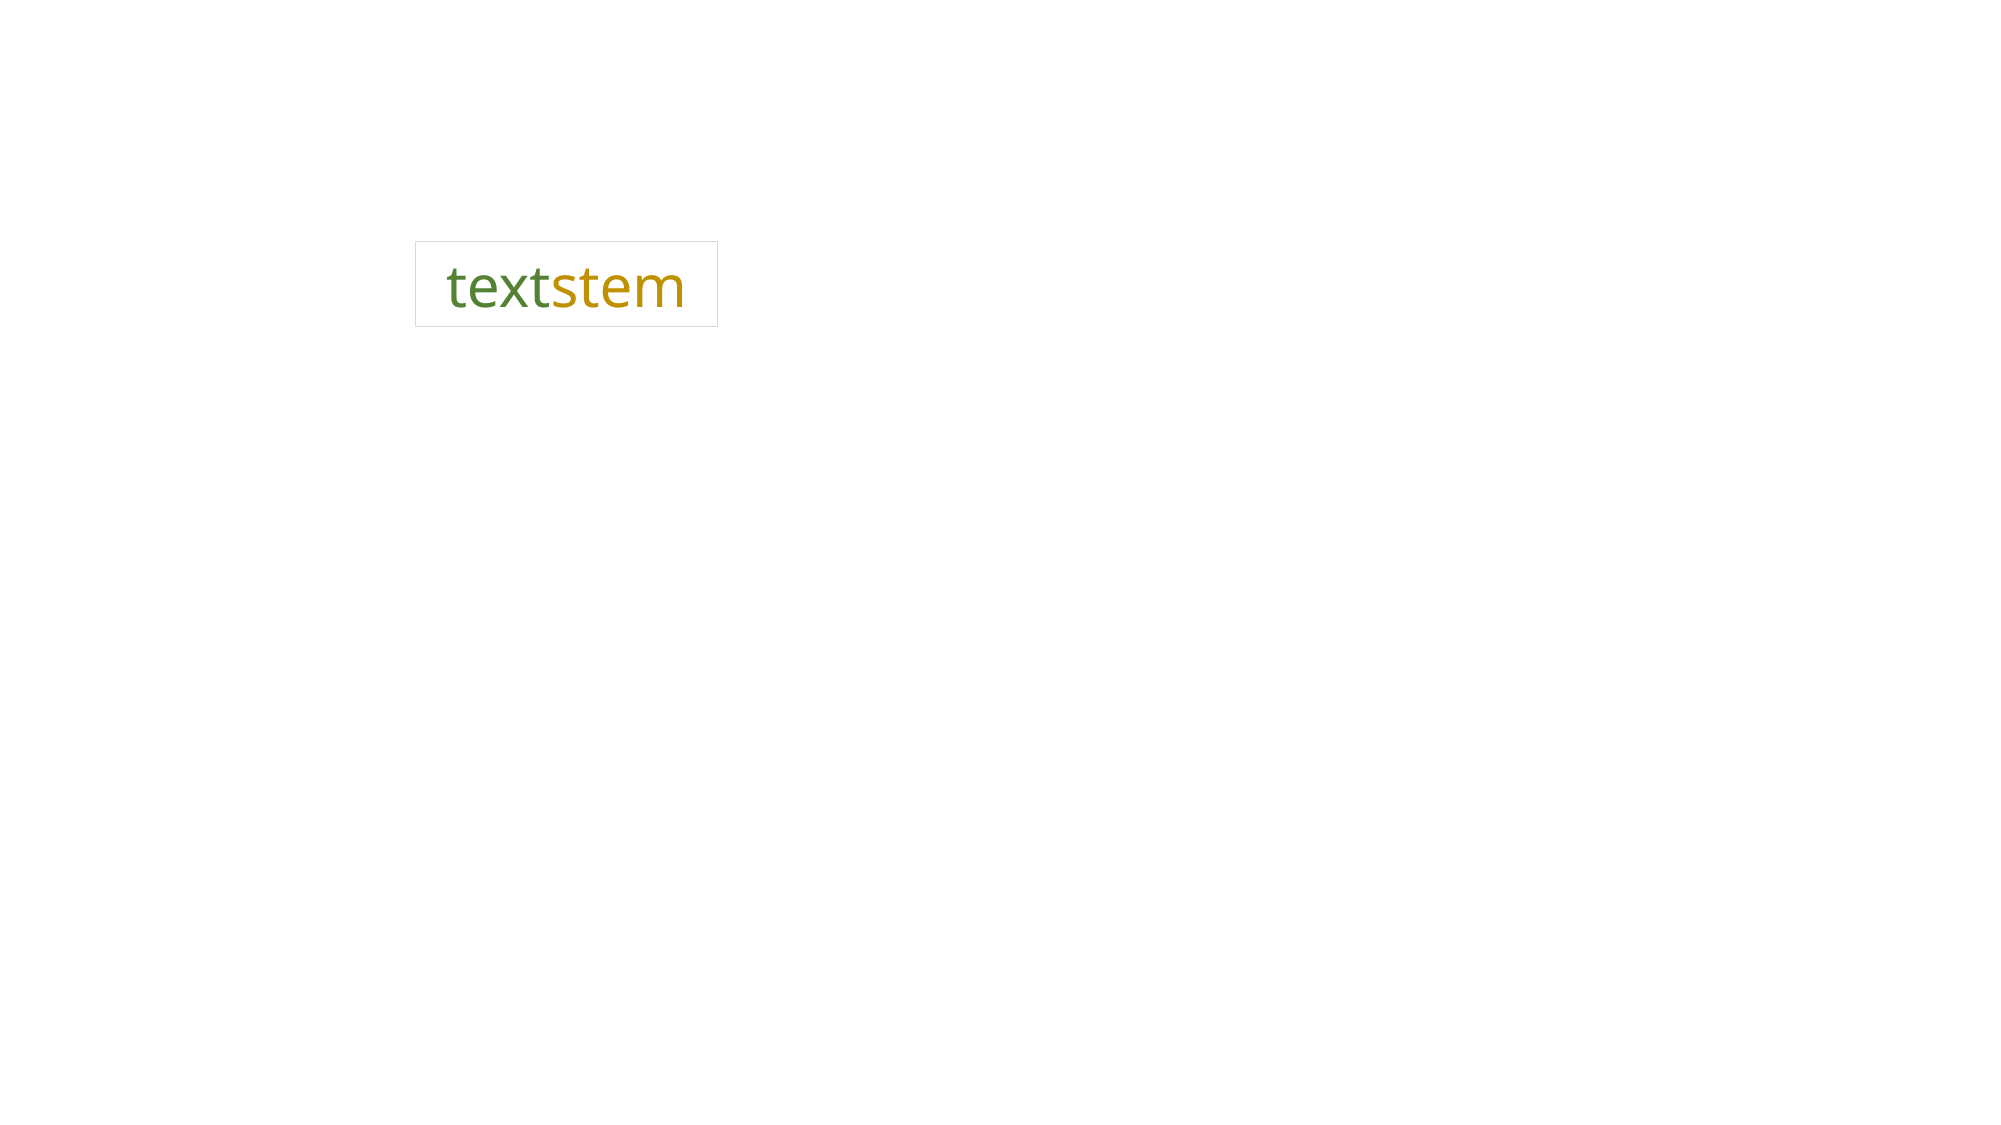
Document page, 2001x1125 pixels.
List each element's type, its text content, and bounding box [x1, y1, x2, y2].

text_box textstem [415, 241, 718, 327]
